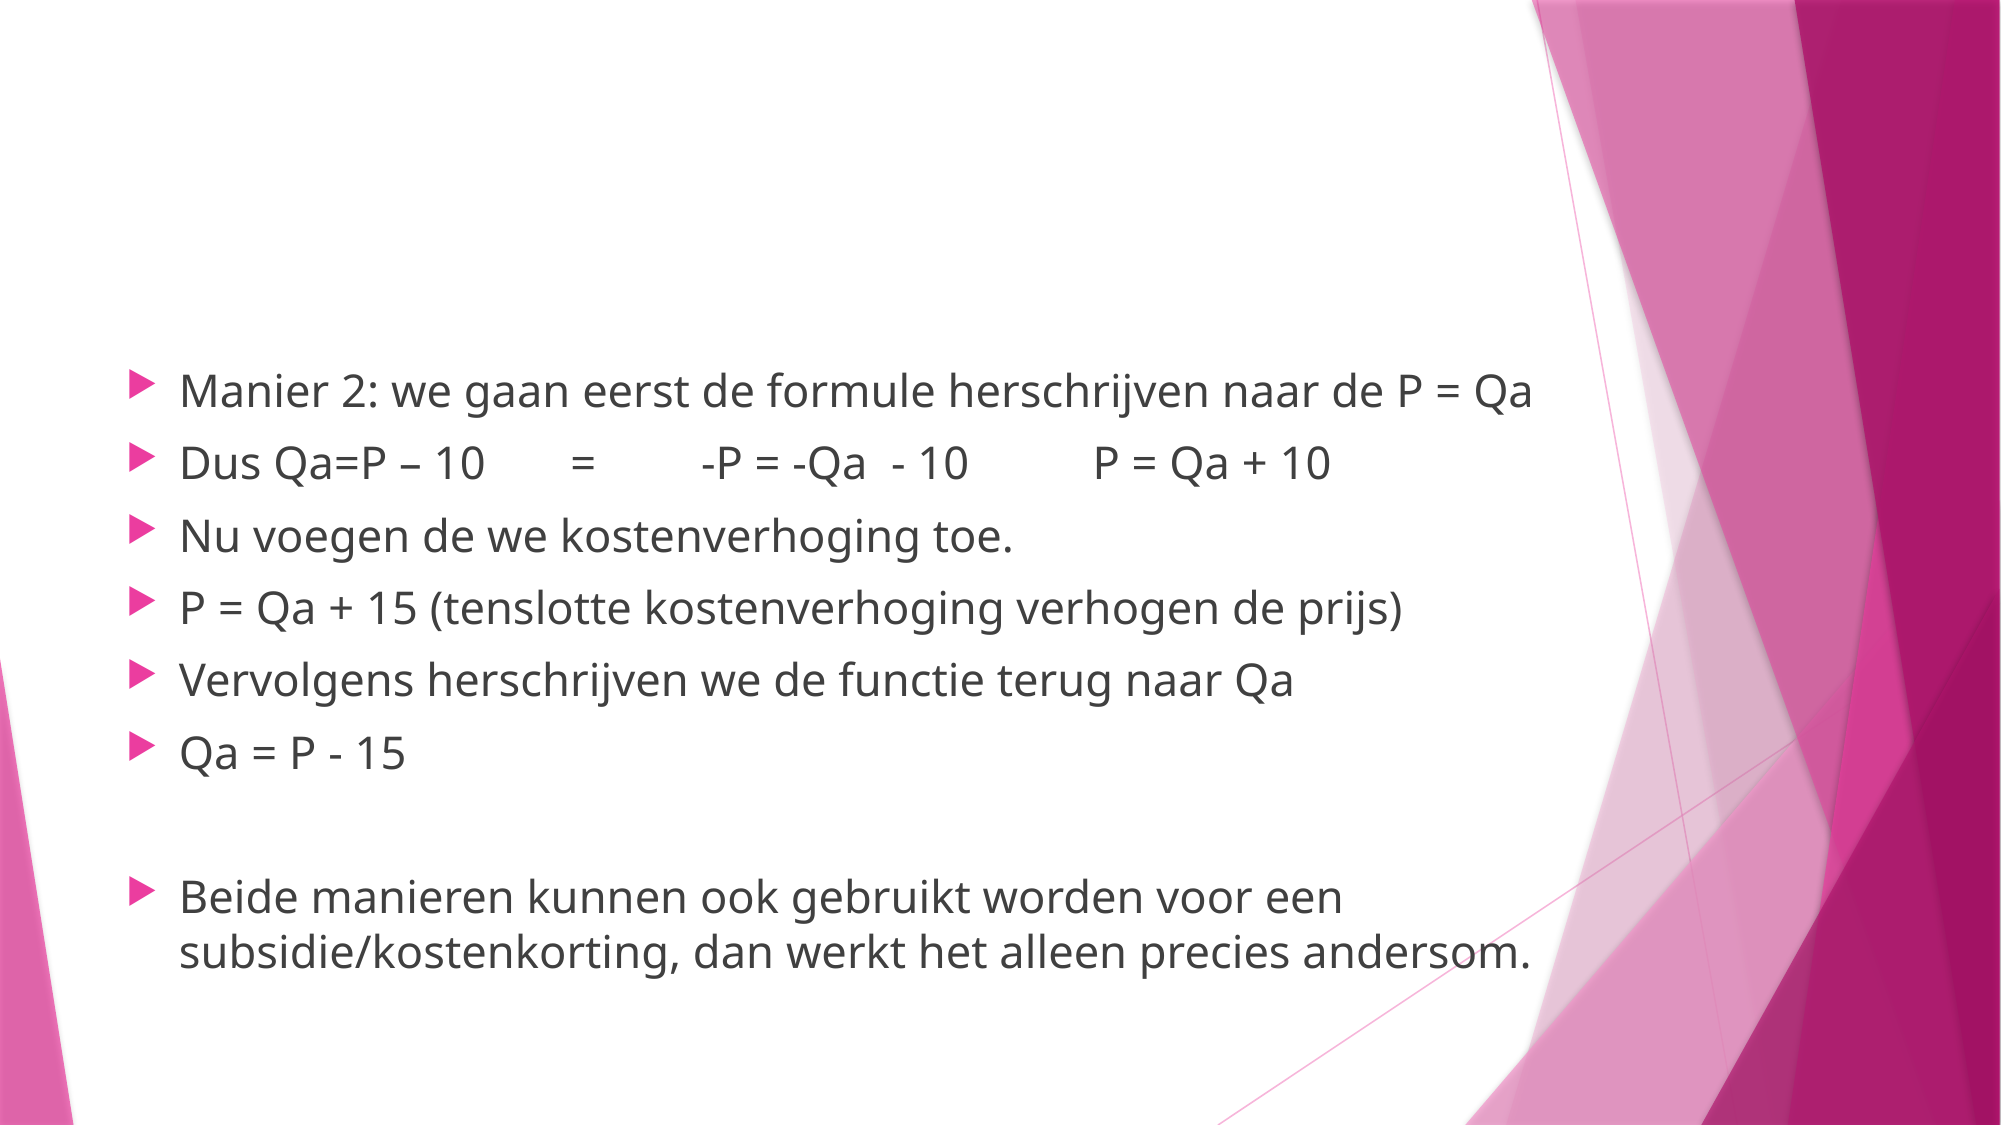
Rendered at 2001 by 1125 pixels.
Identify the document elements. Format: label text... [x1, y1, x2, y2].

list Manier 2: we gaan eerst de formule herschrijven naar de P = Qa Dus Qa=P – 10 = -P = -Qa - 10 P = Qa + 10 Nu voegen de we kostenverhoging toe. P = Qa + 15 (tenslotte kostenverhoging verhogen de prijs) Vervolgens herschrijven we de functie terug naar Qa Qa = P - 15 Beide manieren kunnen ook gebruikt worden voor een subsidie/kostenkorting, dan werkt het alleen precies andersom. [111, 354, 1587, 1064]
